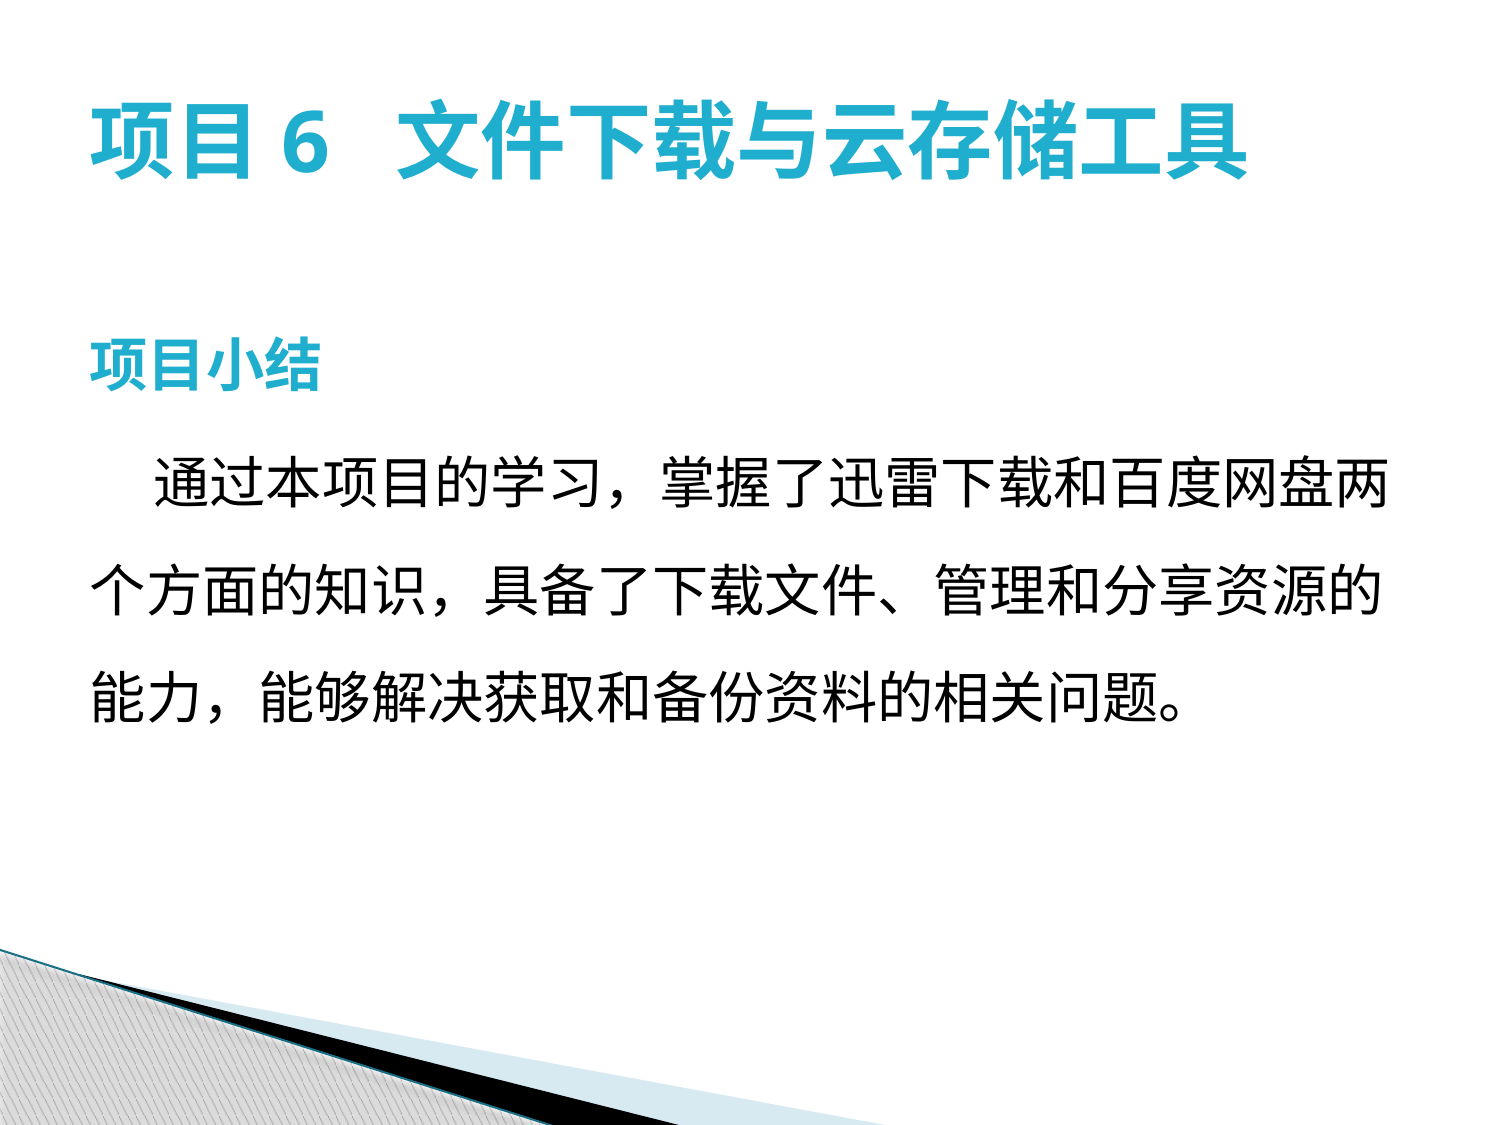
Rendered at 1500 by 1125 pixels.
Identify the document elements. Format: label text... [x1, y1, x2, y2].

list 项目小结 通过本项目的学习，掌握了迅雷下载和百度网盘两个方面的知识，具备了下载文件、管理和分享资源的能力，能够解决获取和备份资料的相关问题。 [75, 278, 1425, 1000]
title 项目6 文件下载与云存储工具 [75, 45, 1425, 233]
